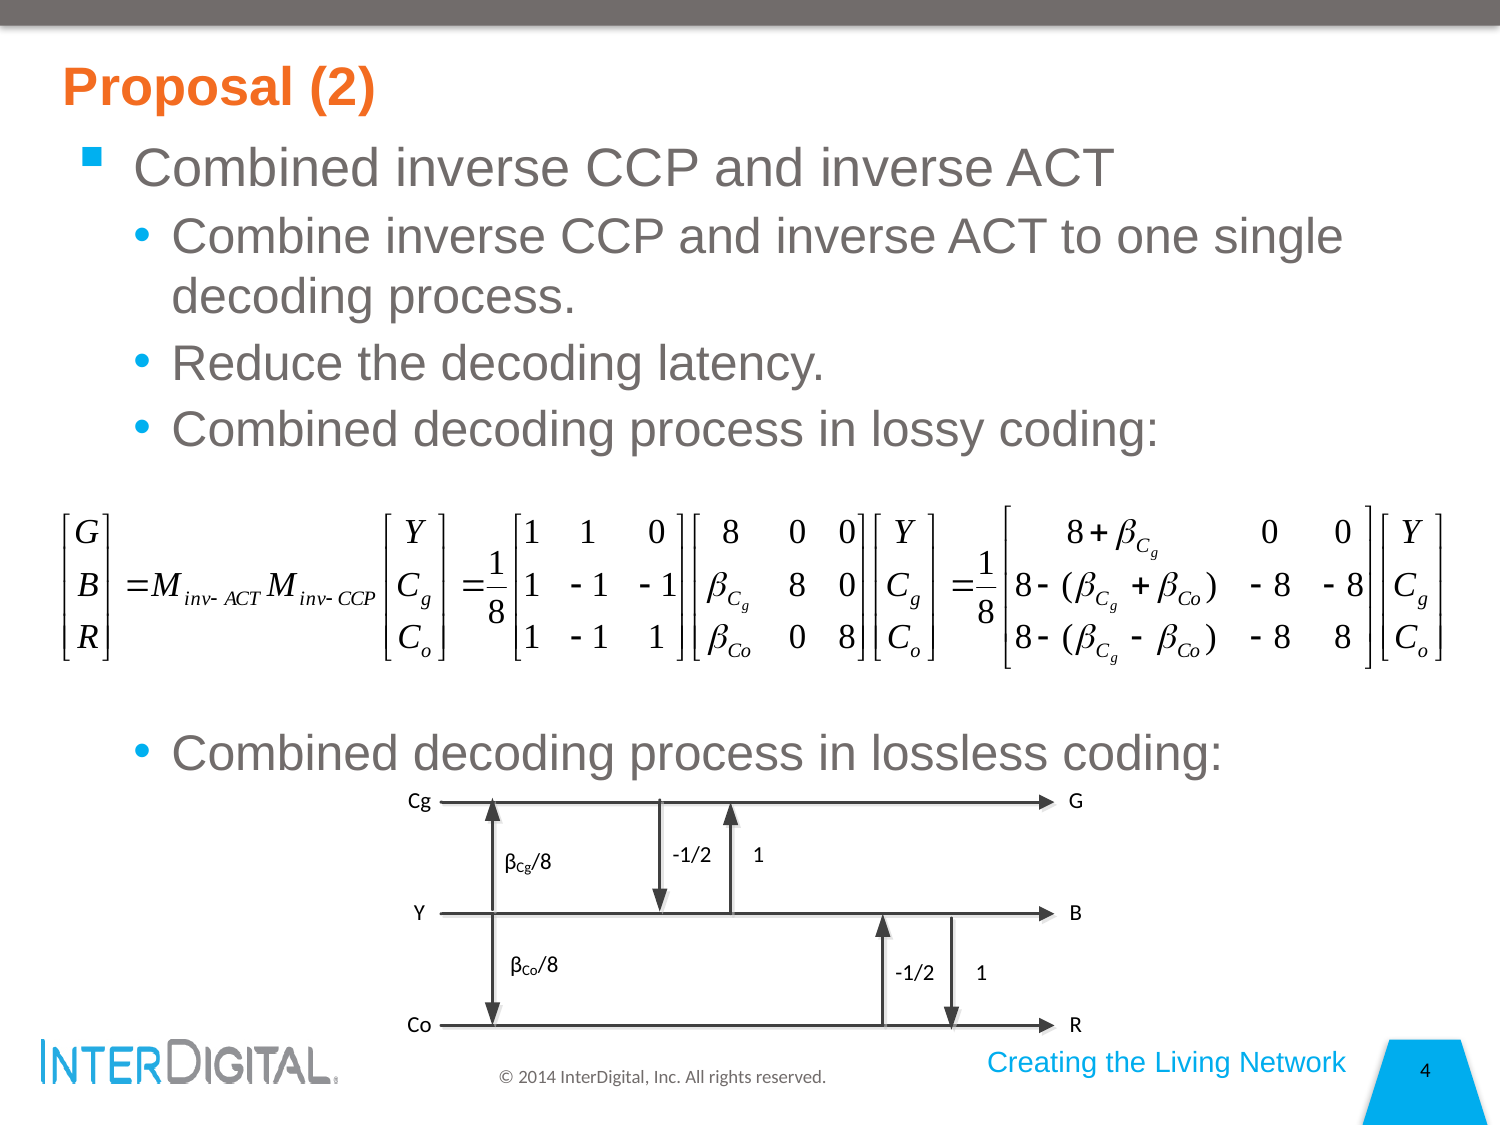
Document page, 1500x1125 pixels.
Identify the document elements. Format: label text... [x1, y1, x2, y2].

picture [41, 1039, 338, 1084]
text_box Combined decoding process in lossless coding: [62, 712, 1413, 800]
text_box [55, 499, 1456, 676]
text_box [395, 771, 1101, 1060]
text_box Combined inverse CCP and inverse ACT Combine inverse CCP and inverse ACT to one single decoding process. Reduce the decoding latency. Combined decoding process in lossy coding: [62, 125, 1413, 498]
text_box Proposal (2) [47, 37, 1438, 130]
